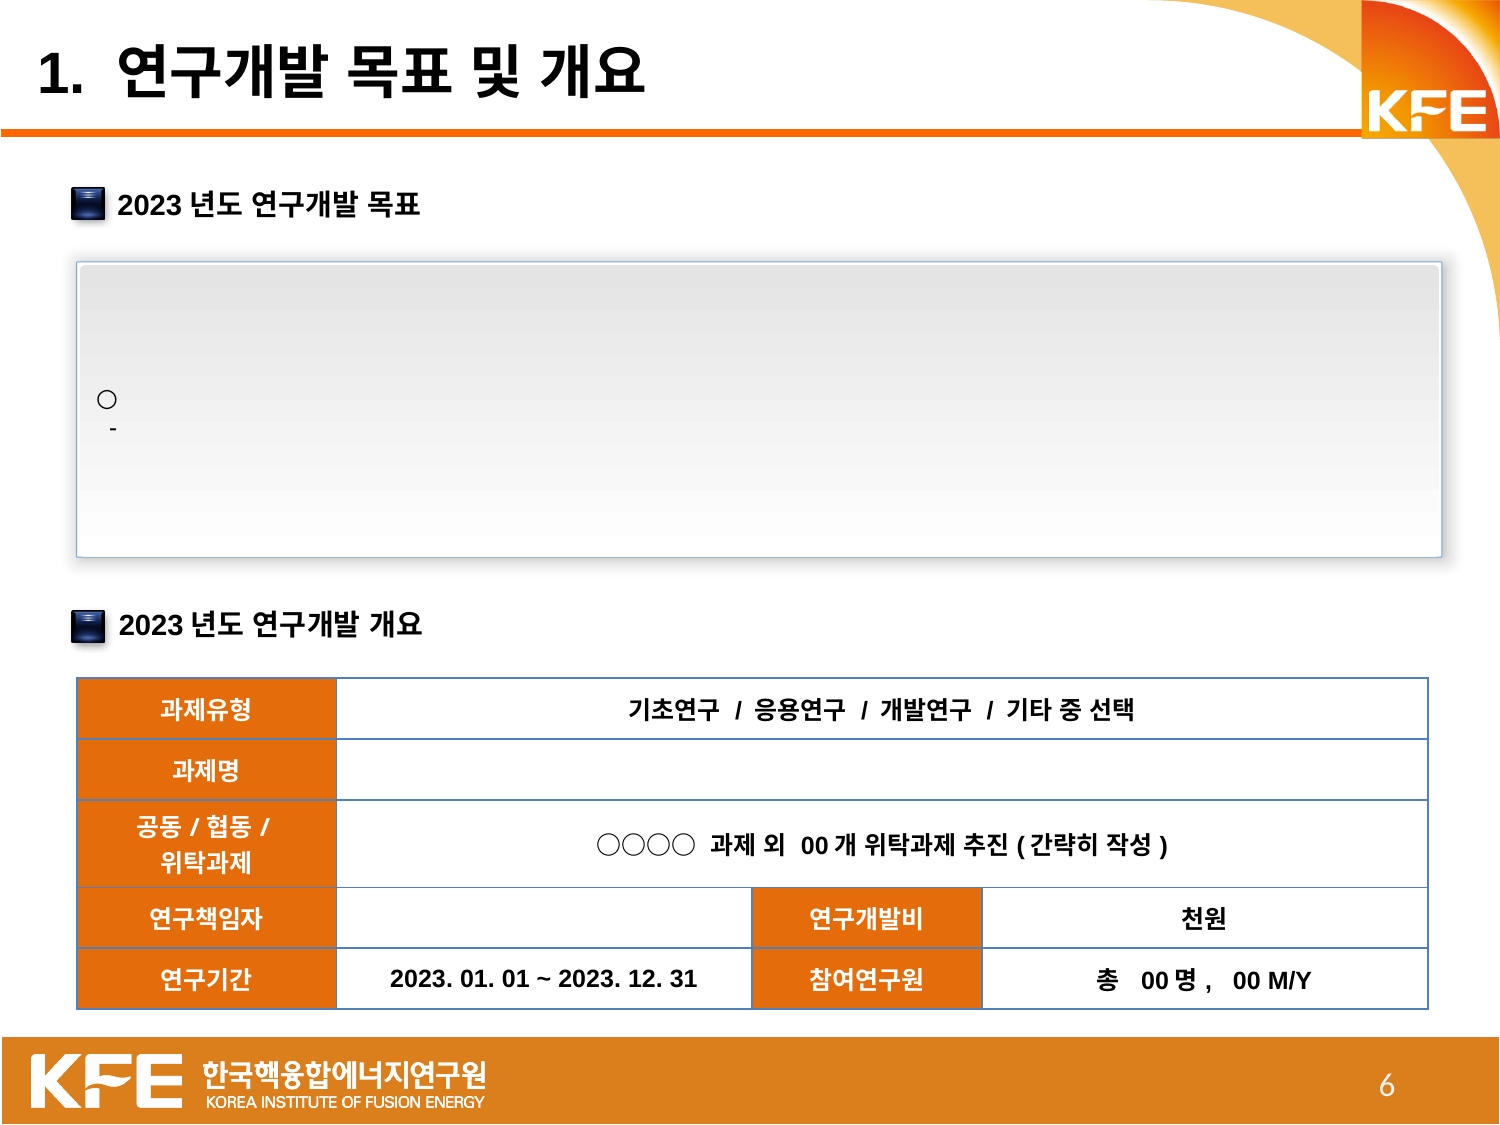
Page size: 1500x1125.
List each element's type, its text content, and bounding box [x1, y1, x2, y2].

table_cell 참여연구원 [753, 949, 981, 1008]
picture [71, 609, 105, 643]
table_header 과제유형 [78, 679, 336, 738]
table_cell 연구개발비 [753, 888, 981, 947]
table_header 기초연구 / 응용연구 / 개발연구 / 기타 중 선택 [337, 679, 1427, 738]
table_cell [337, 740, 1427, 799]
text_box 2023년도 연구개발 목표 [102, 179, 504, 239]
table_cell 총 00명, 00 M/Y [983, 949, 1427, 1008]
table_cell 공동/협동/위탁과제 [78, 801, 336, 887]
text_box [79, 172, 1445, 239]
picture [1359, 75, 1500, 140]
table_cell 2023. 01. 01 ~ 2023. 12. 31 [337, 949, 751, 1008]
table_cell 과제명 [78, 740, 336, 799]
text_box [76, 261, 1442, 558]
table_cell 천원 [983, 888, 1427, 947]
table_cell [337, 888, 751, 947]
picture [71, 186, 105, 220]
table_cell ○○○○ 과제 외 00개 위탁과제 추진(간략히 작성) [337, 801, 1427, 887]
text_box 2023년도 연구개발 개요 [104, 599, 505, 653]
table_cell 연구책임자 [78, 888, 336, 947]
text_box [0, 0, 1500, 75]
text_box ○ - [79, 264, 1440, 558]
table_cell 연구기간 [78, 949, 336, 1008]
